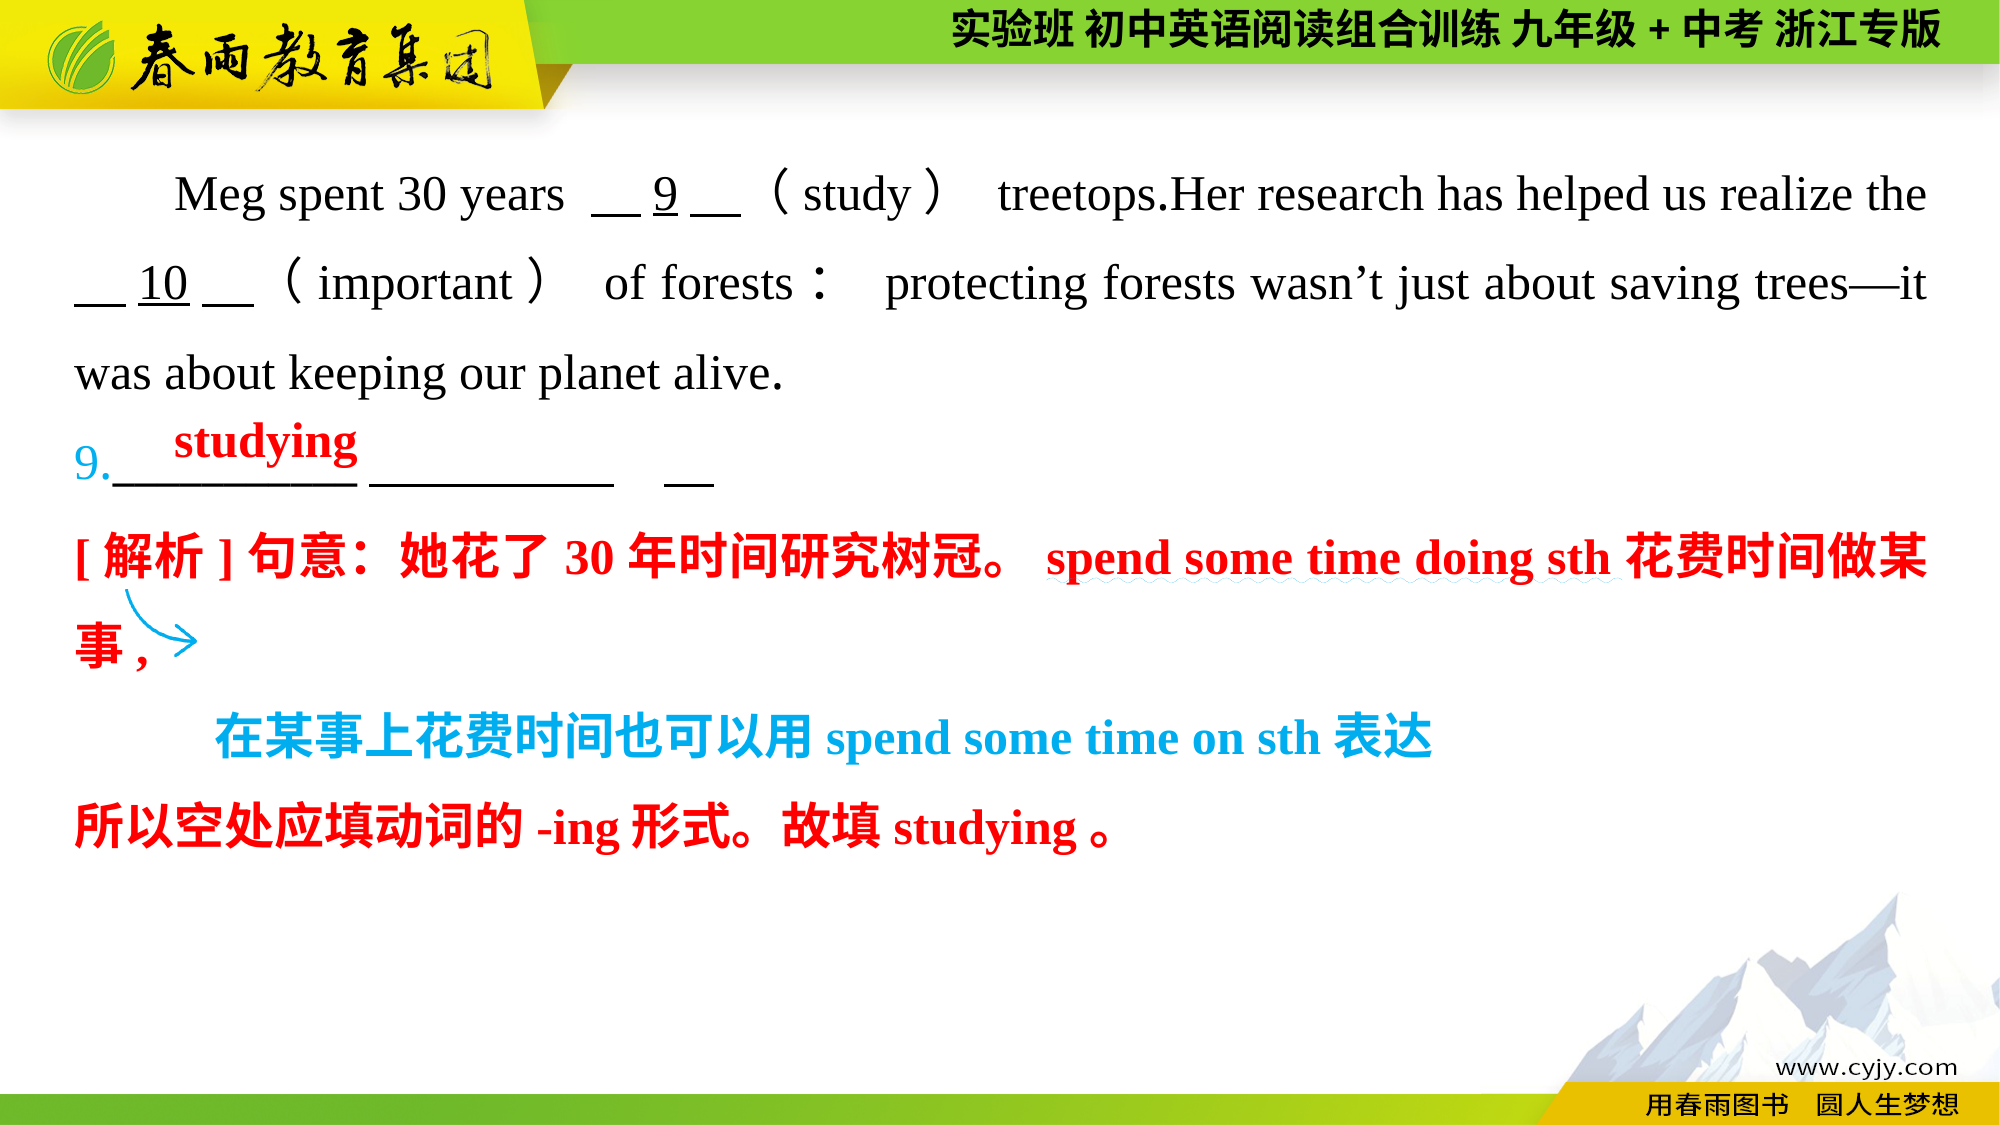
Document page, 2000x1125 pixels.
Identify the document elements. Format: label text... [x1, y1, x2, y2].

text_box studying [159, 399, 373, 475]
list Meg spent 30 years 9 （study） treetops.Her research has helped us realize the 10 （important） of forests： protecting forests wasn’t just about saving trees—it was about keeping our planet alive. 9.___________ [59, 122, 1944, 502]
picture [0, 0, 2000, 1125]
text_box [解析]句意：她花了30年时间研究树冠。spend some time doing sth花费时间做某事, 在某事上花费时间也可以用spend some time on sth表达 所以空处应填动词的-ing形式。故填studying。 [59, 502, 1944, 862]
